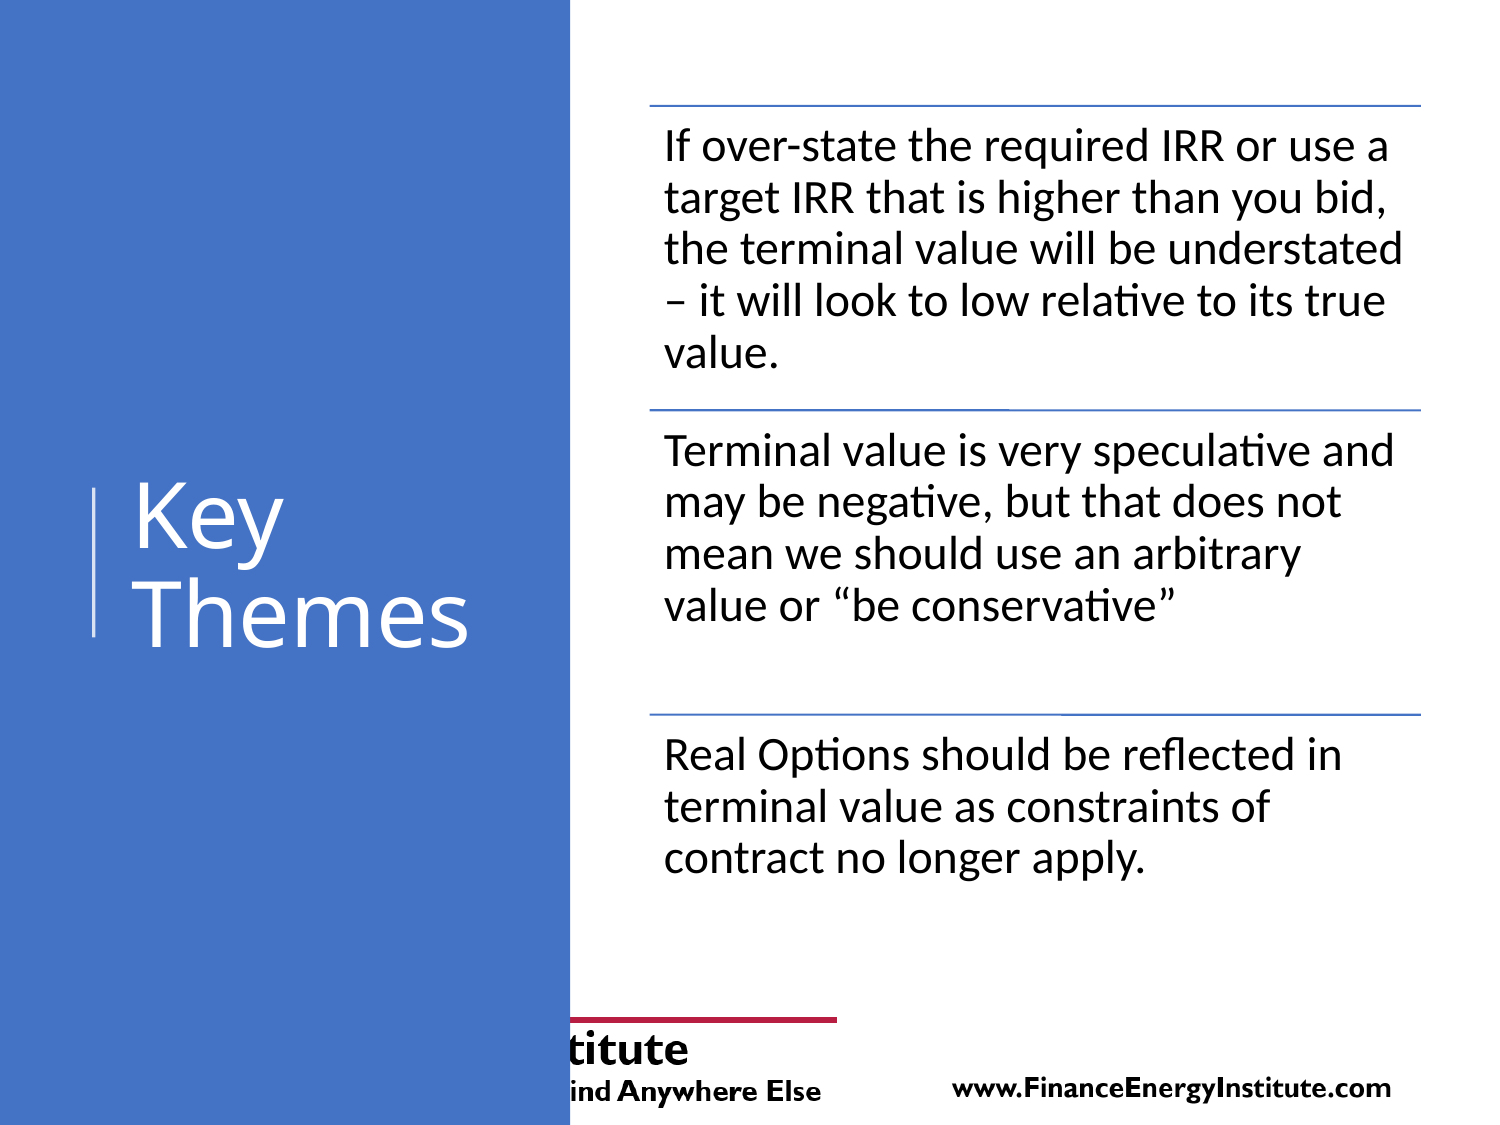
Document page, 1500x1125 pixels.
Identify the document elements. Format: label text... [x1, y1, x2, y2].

picture [571, 1006, 837, 1125]
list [649, 105, 1421, 1020]
text_box [0, 0, 571, 1125]
title Key Themes [116, 116, 531, 1020]
picture [947, 1071, 1400, 1108]
